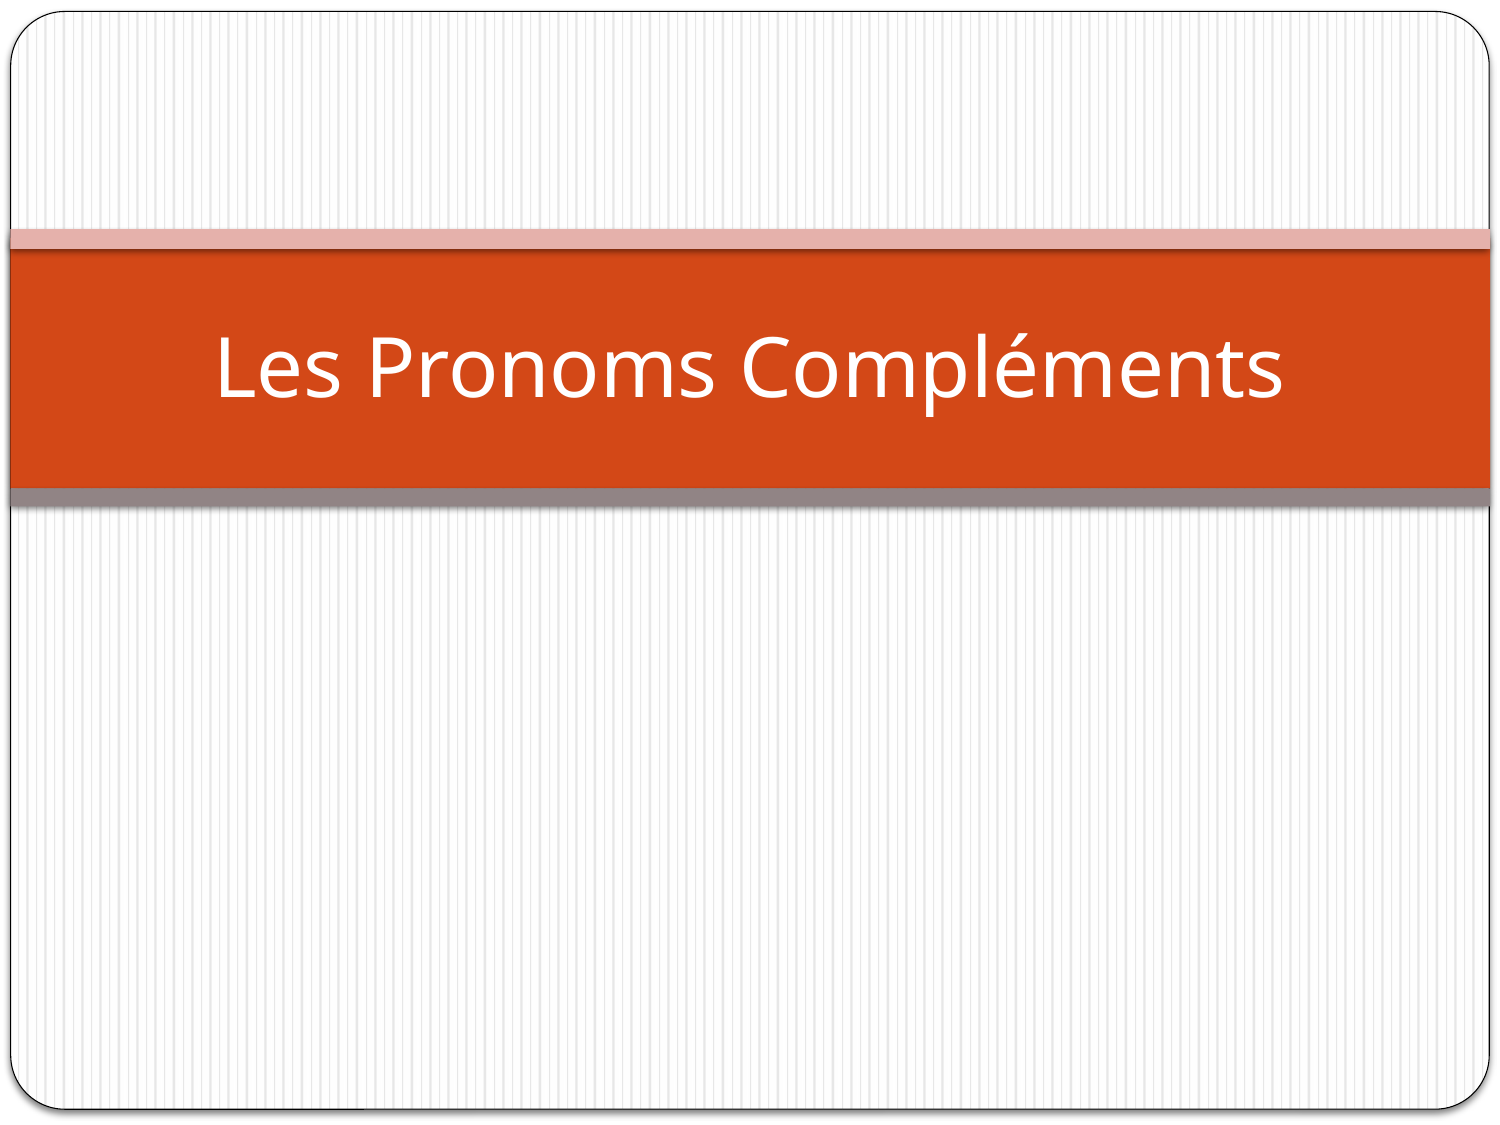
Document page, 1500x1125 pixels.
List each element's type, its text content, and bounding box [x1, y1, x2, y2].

title Les Pronoms Compléments [75, 247, 1425, 489]
